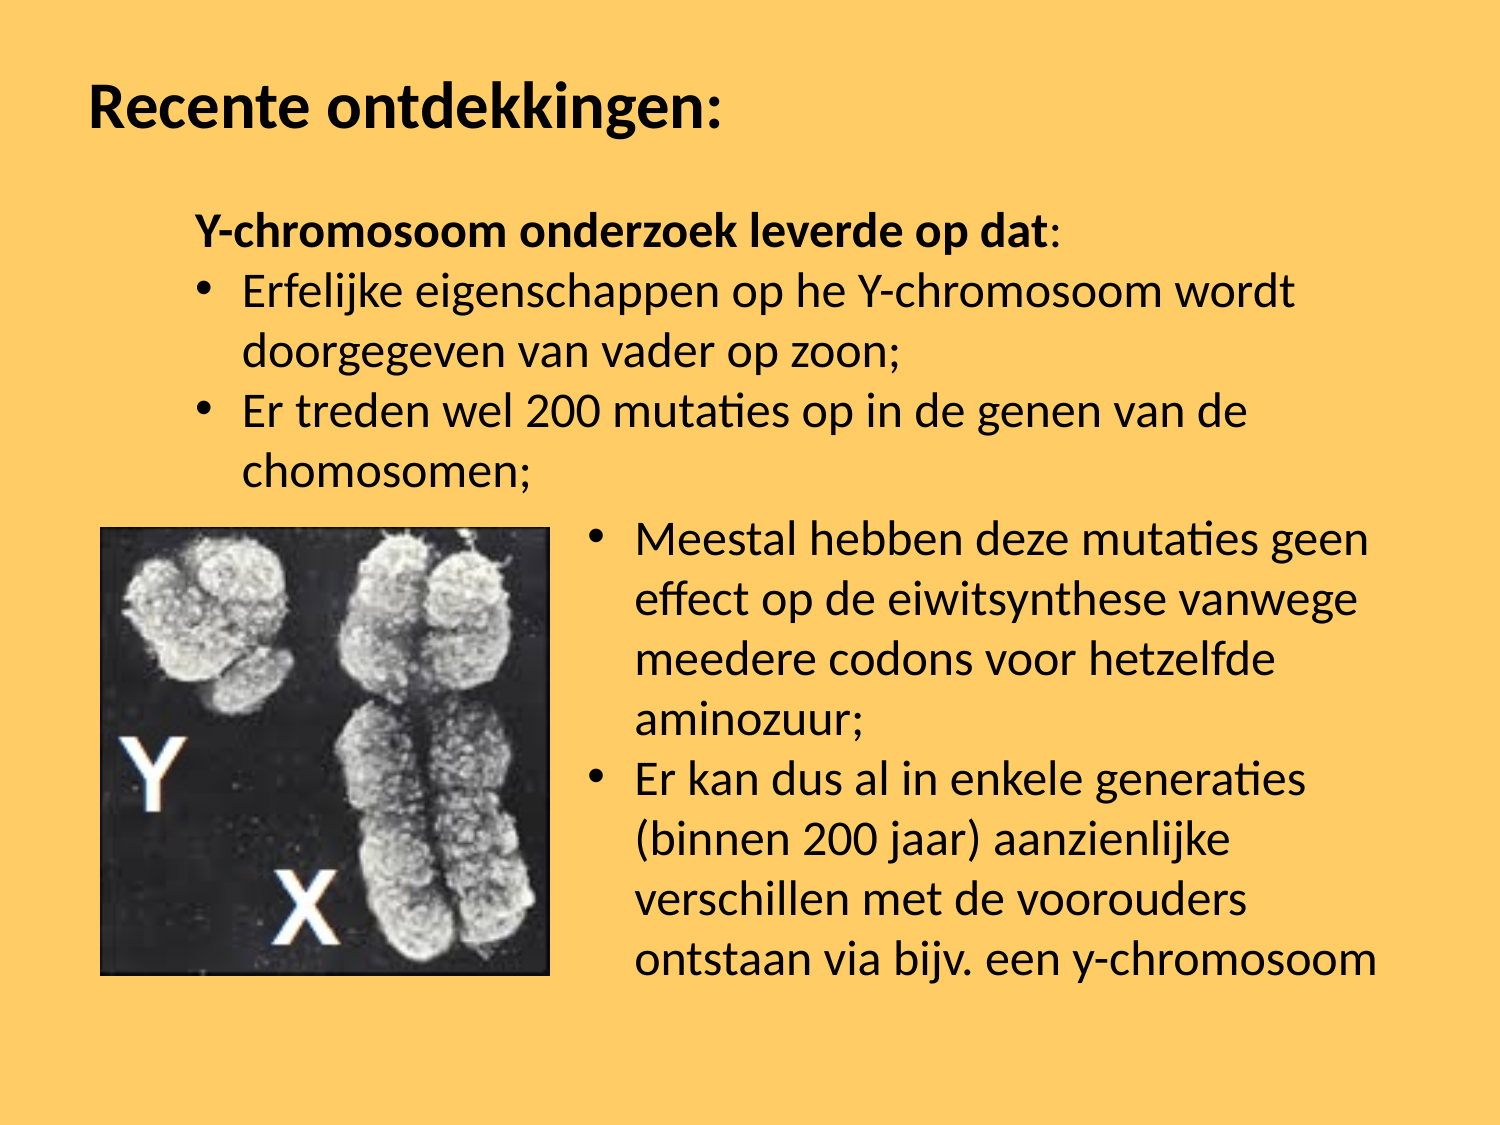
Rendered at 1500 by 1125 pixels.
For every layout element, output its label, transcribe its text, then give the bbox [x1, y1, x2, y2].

text_box Recente ontdekkingen: [74, 54, 1410, 149]
text_box Y-chromosoom onderzoek leverde op dat: Erfelijke eigenschappen op he Y-chromosoom wordt doorgegeven van vader op zoon; Er treden wel 200 mutaties op in de genen van de chomosomen; [180, 189, 1376, 565]
text_box Meestal hebben deze mutaties geen effect op de eiwitsynthese vanwege meedere codons voor hetzelfde aminozuur; Er kan dus al in enkele generaties (binnen 200 jaar) aanzienlijke verschillen met de voorouders ontstaan via bijv. een y-chromosoom [572, 497, 1409, 993]
picture [100, 526, 550, 977]
